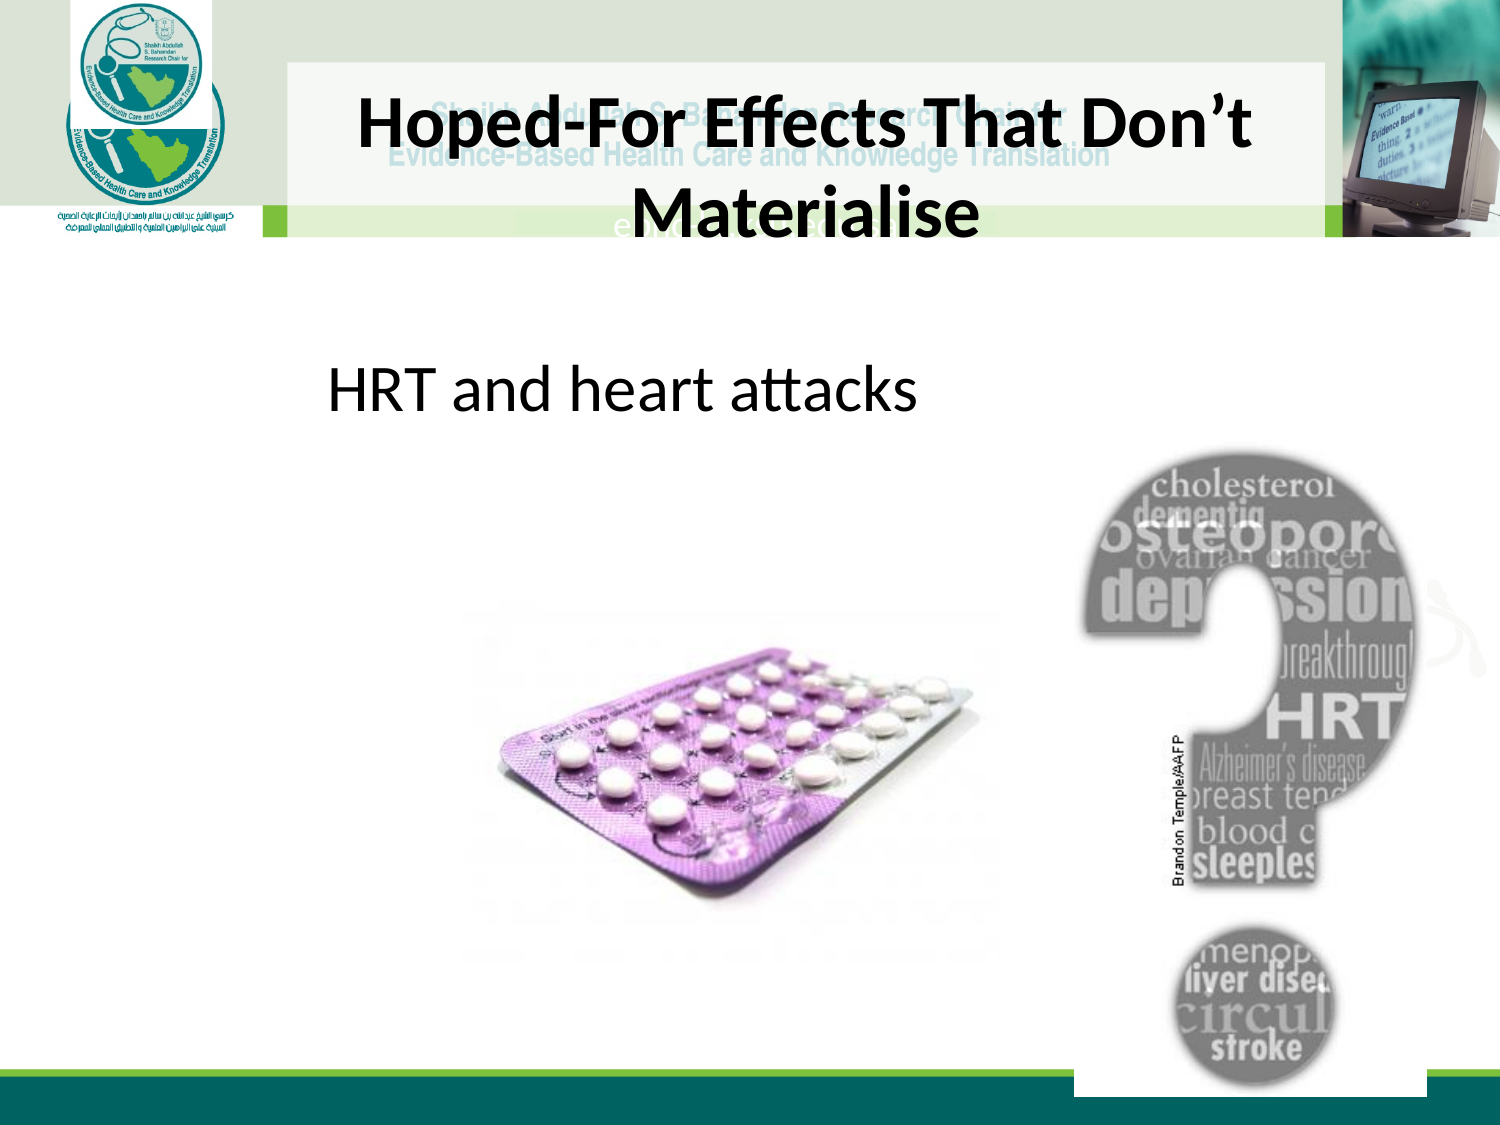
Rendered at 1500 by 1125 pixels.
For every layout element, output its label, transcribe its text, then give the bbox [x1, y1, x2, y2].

text_box Hoped-For Effects That Don’t Materialise [287, 62, 1325, 263]
picture [0, 0, 1500, 1125]
list HRT and heart attacks [312, 337, 1426, 1006]
